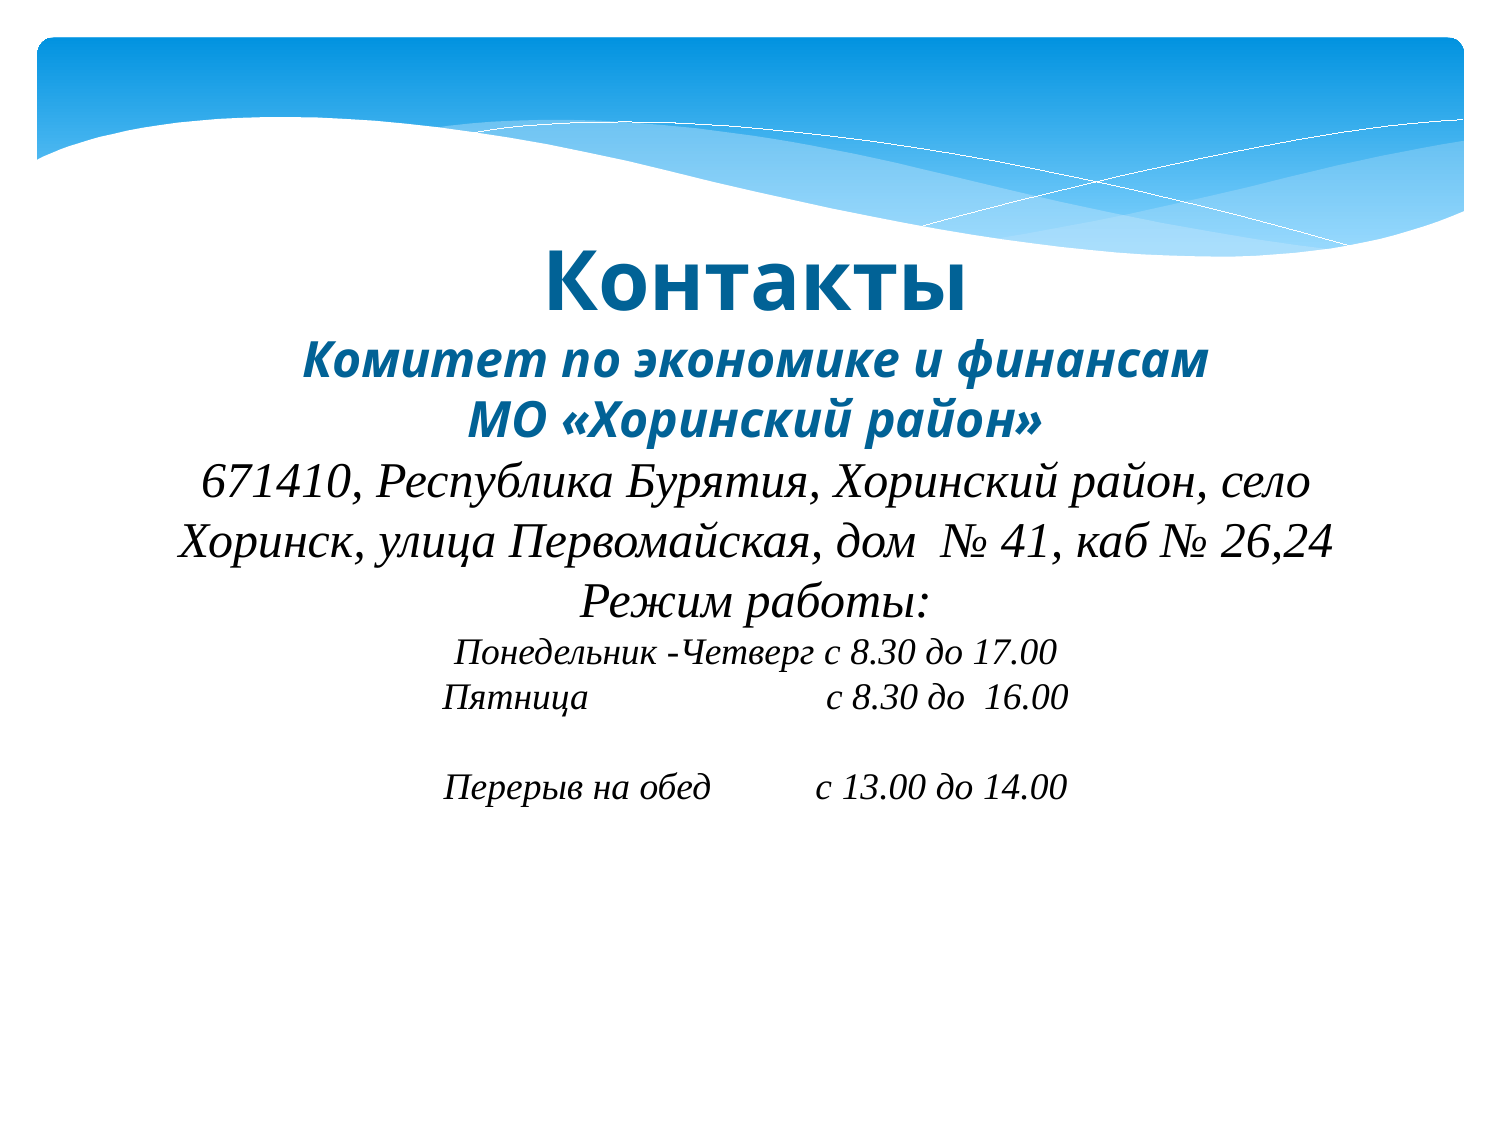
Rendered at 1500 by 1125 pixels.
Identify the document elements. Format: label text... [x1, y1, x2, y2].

text_box Контакты Комитет по экономике и финансам МО «Хоринский район» 671410, Республика Бурятия, Хоринский район, село Хоринск, улица Первомайская, дом № 41, каб № 26,24 Режим работы: Понедельник -Четверг с 8.30 до 17.00 Пятница с 8.30 до 16.00 Перерыв на обед с 13.00 до 14.00 [112, 219, 1400, 815]
